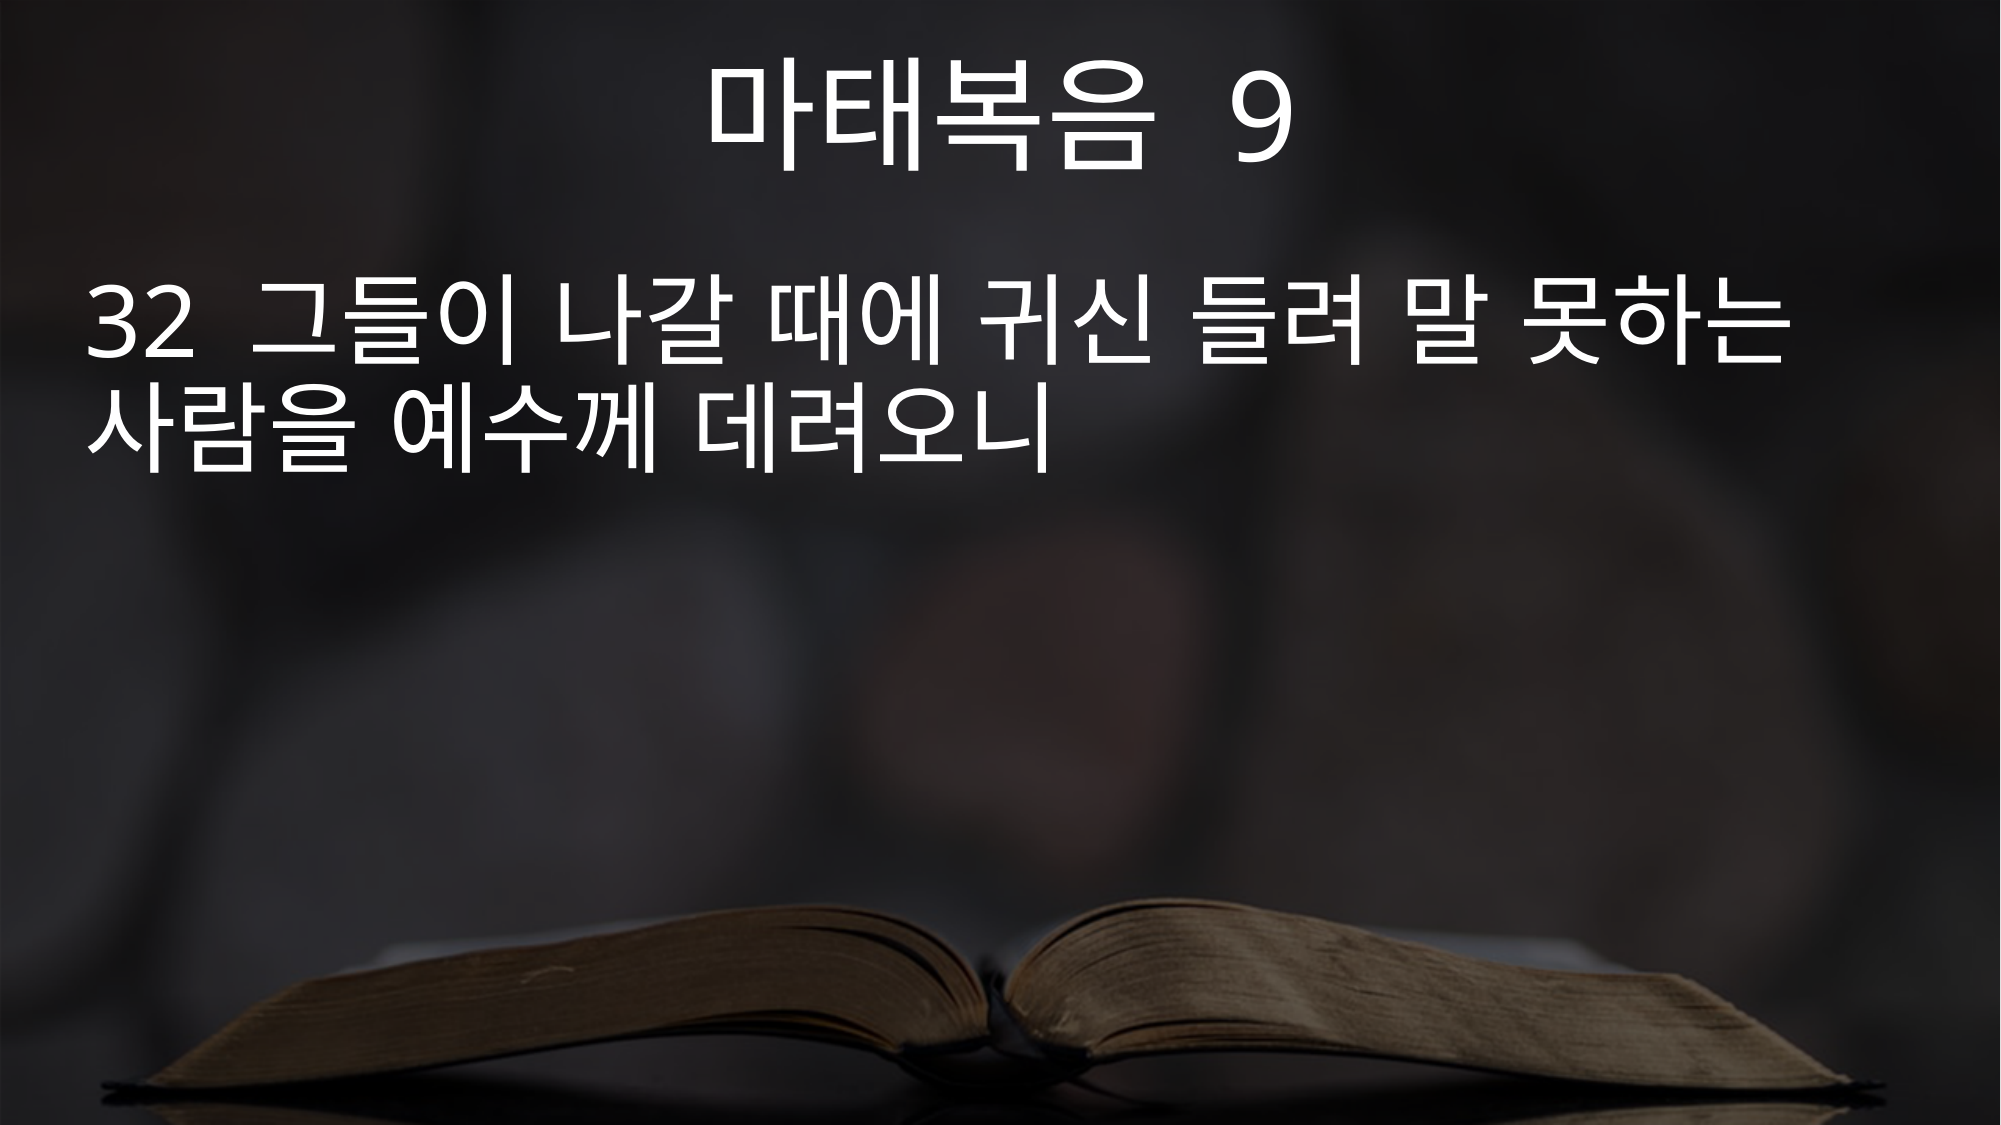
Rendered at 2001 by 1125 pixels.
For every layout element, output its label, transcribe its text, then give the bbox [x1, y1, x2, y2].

footer 마태복음 9 [0, 32, 2000, 192]
picture [0, 0, 2001, 1125]
list 32 그들이 나갈 때에 귀신 들려 말 못하는 사람을 예수께 데려오니 [69, 263, 1953, 423]
